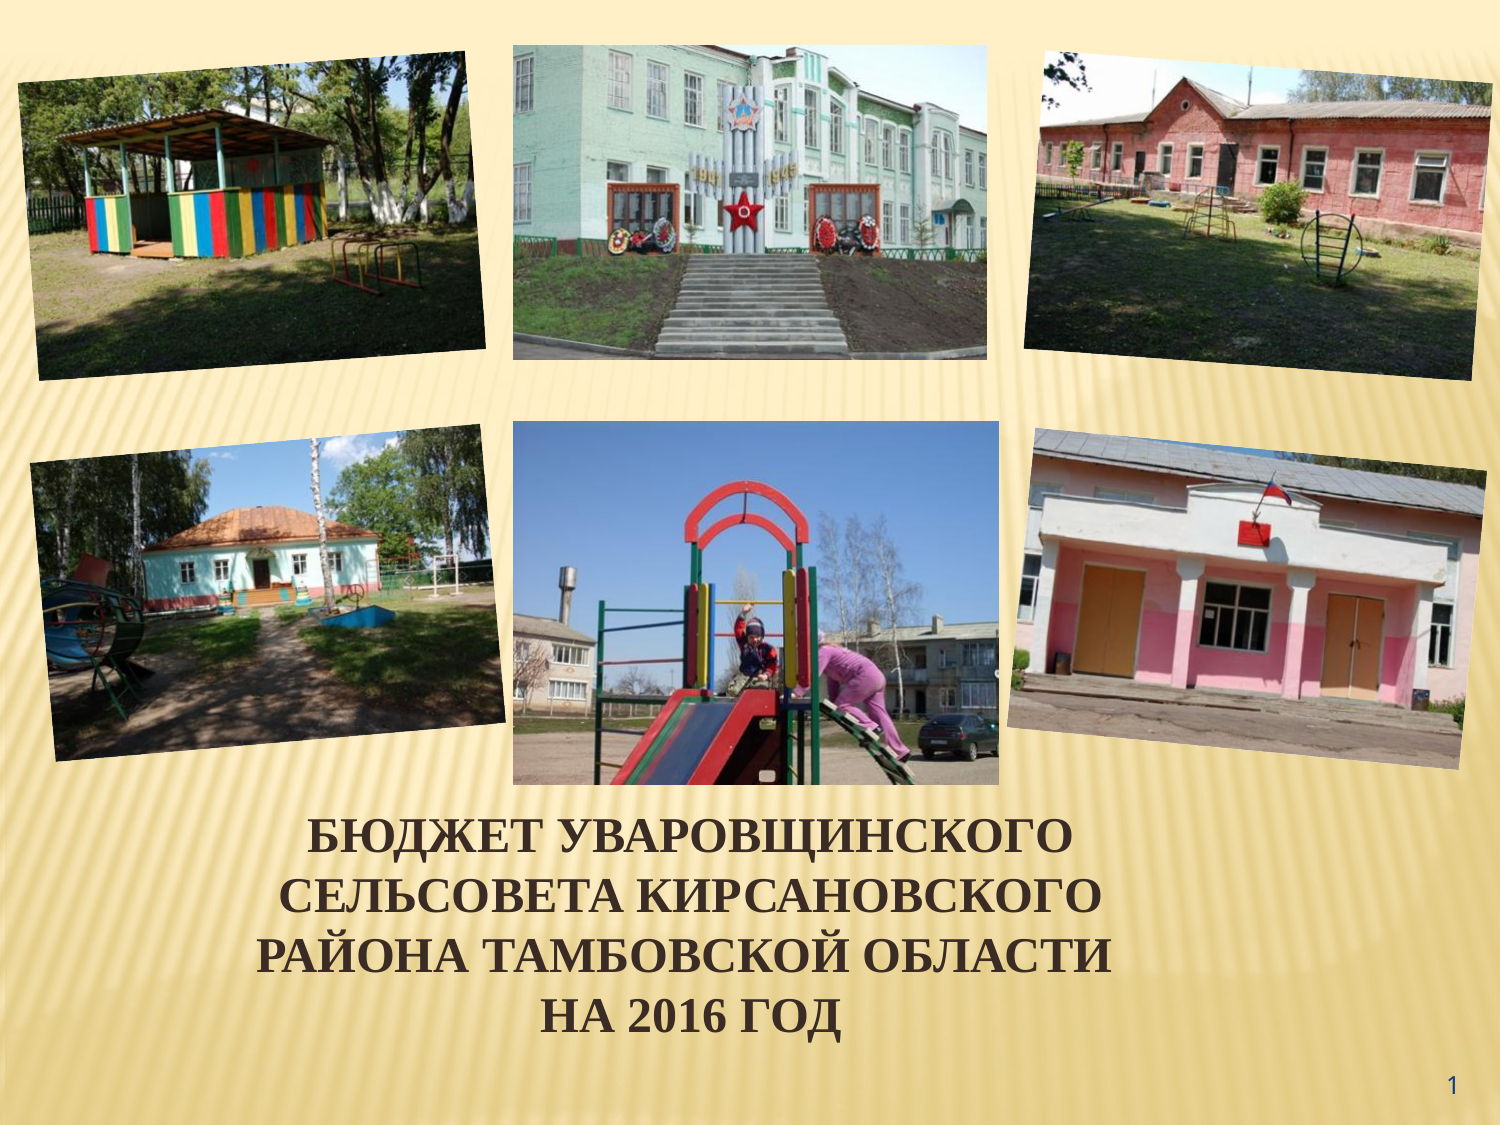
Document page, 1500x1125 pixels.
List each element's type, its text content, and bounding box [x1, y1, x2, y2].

picture [513, 421, 999, 786]
picture [1362, 760, 1459, 769]
picture [1024, 274, 1030, 349]
title бюджет Уваровщинского сельсовета Кирсановского района Тамбовской области на 2016 год [183, 786, 1199, 1059]
picture [1019, 428, 1474, 750]
picture [479, 261, 486, 349]
picture [1385, 374, 1472, 381]
picture [30, 463, 38, 545]
picture [1475, 470, 1487, 591]
picture [1484, 83, 1492, 179]
picture [26, 51, 477, 365]
picture [18, 83, 24, 158]
picture [39, 375, 109, 380]
picture [513, 45, 987, 360]
picture [1007, 630, 1017, 728]
picture [1032, 51, 1483, 365]
picture [496, 619, 505, 723]
slide_number 1 [1350, 1062, 1475, 1103]
picture [56, 754, 136, 761]
picture [41, 424, 495, 744]
